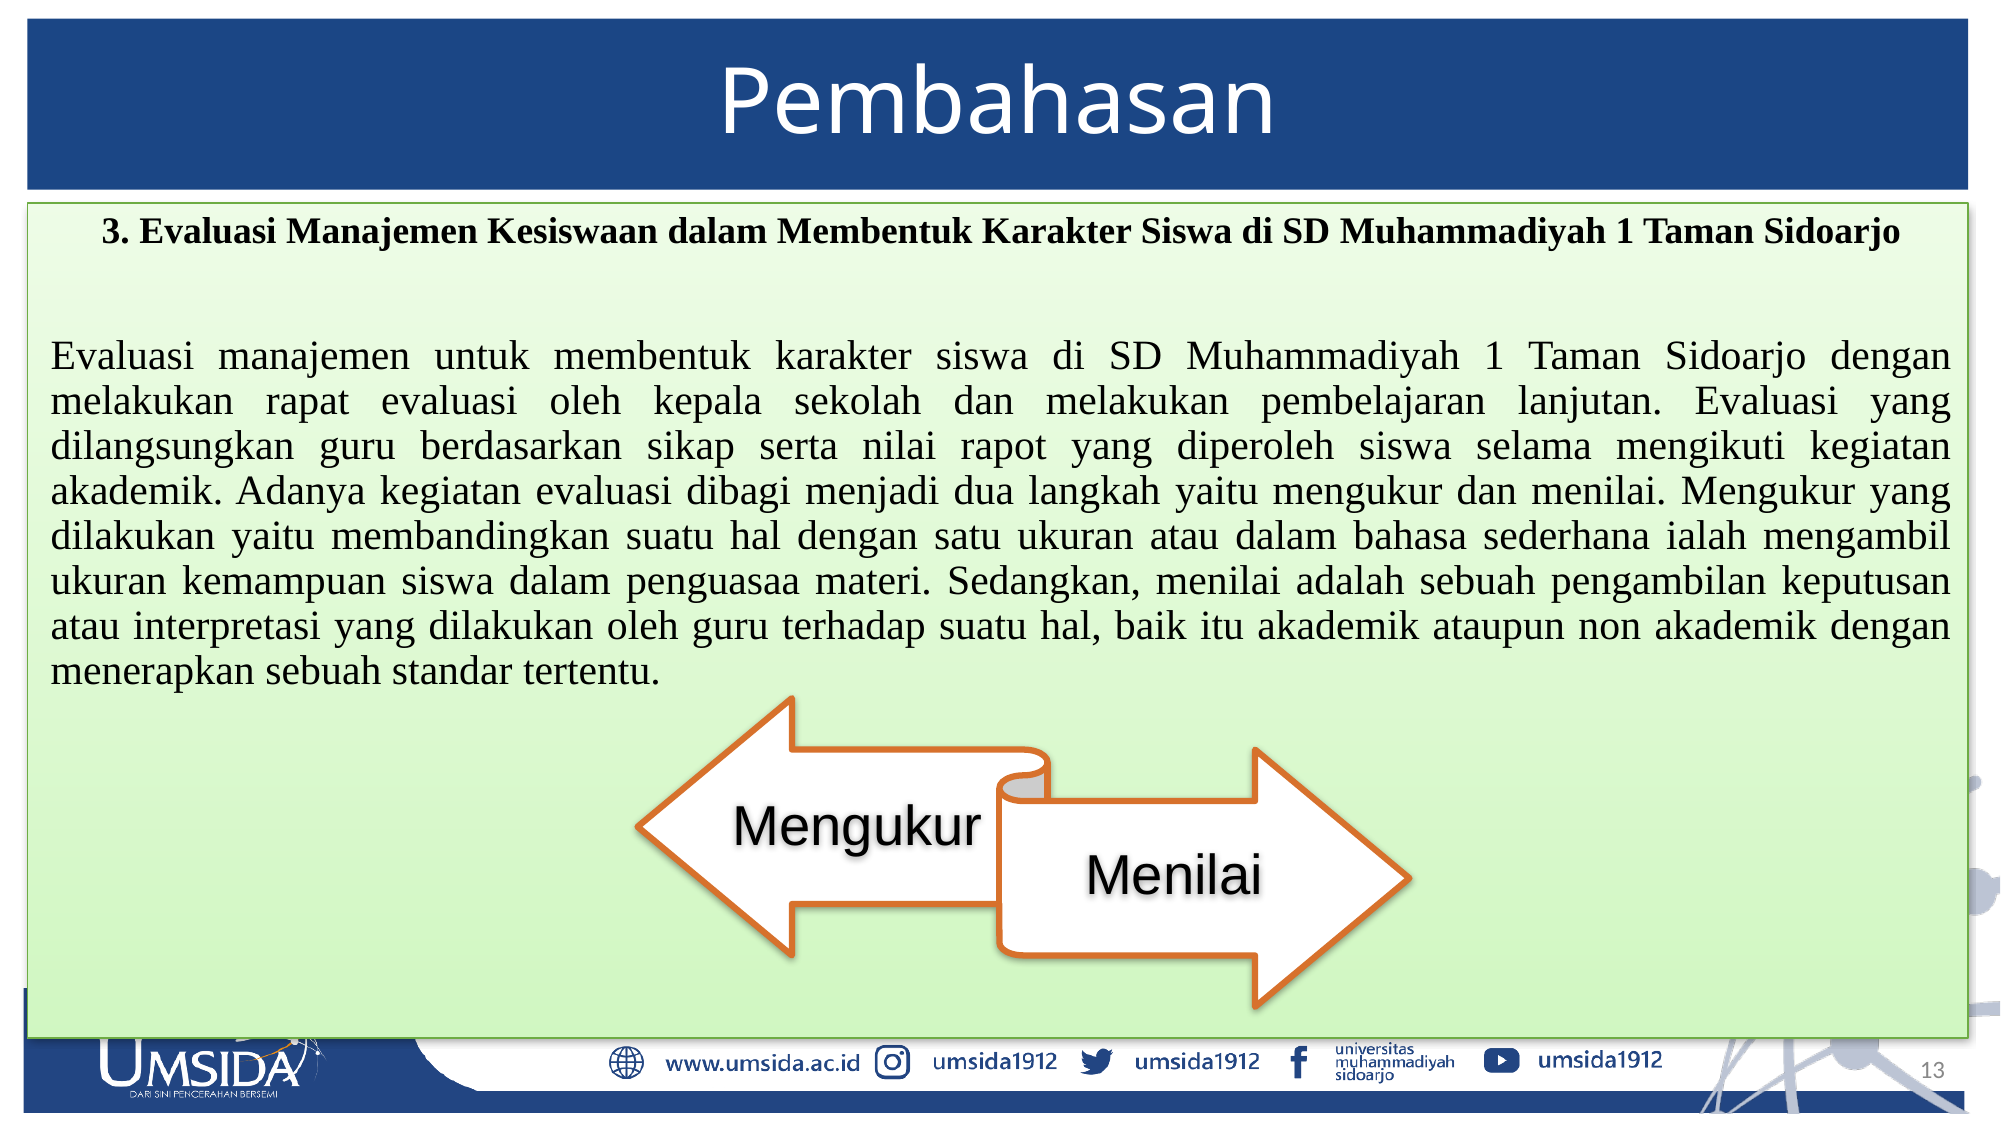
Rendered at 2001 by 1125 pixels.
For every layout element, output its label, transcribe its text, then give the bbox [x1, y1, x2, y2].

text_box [380, 697, 1667, 1008]
picture [23, 51, 2001, 1114]
title Pembahasan [27, 18, 1969, 190]
list 3. Evaluasi Manajemen Kesiswaan dalam Membentuk Karakter Siswa di SD Muhammadiyah 1 Taman Sidoarjo Evaluasi manajemen untuk membentuk karakter siswa di SD Muhammadiyah 1 Taman Sidoarjo dengan melakukan rapat evaluasi oleh kepala sekolah dan melakukan pembelajaran lanjutan. Evaluasi yang dilangsungkan guru berdasarkan sikap serta nilai rapot yang diperoleh siswa selama mengikuti kegiatan akademik. Adanya kegiatan evaluasi dibagi menjadi dua langkah yaitu mengukur dan menilai. Mengukur yang dilakukan yaitu membandingkan suatu hal dengan satu ukuran atau dalam bahasa sederhana ialah mengambil ukuran kemampuan siswa dalam penguasaa materi. Sedangkan, menilai adalah sebuah pengambilan keputusan atau interpretasi yang dilakukan oleh guru terhadap suatu hal, baik itu akademik ataupun non akademik dengan menerapkan sebuah standar tertentu. [27, 202, 1969, 1039]
